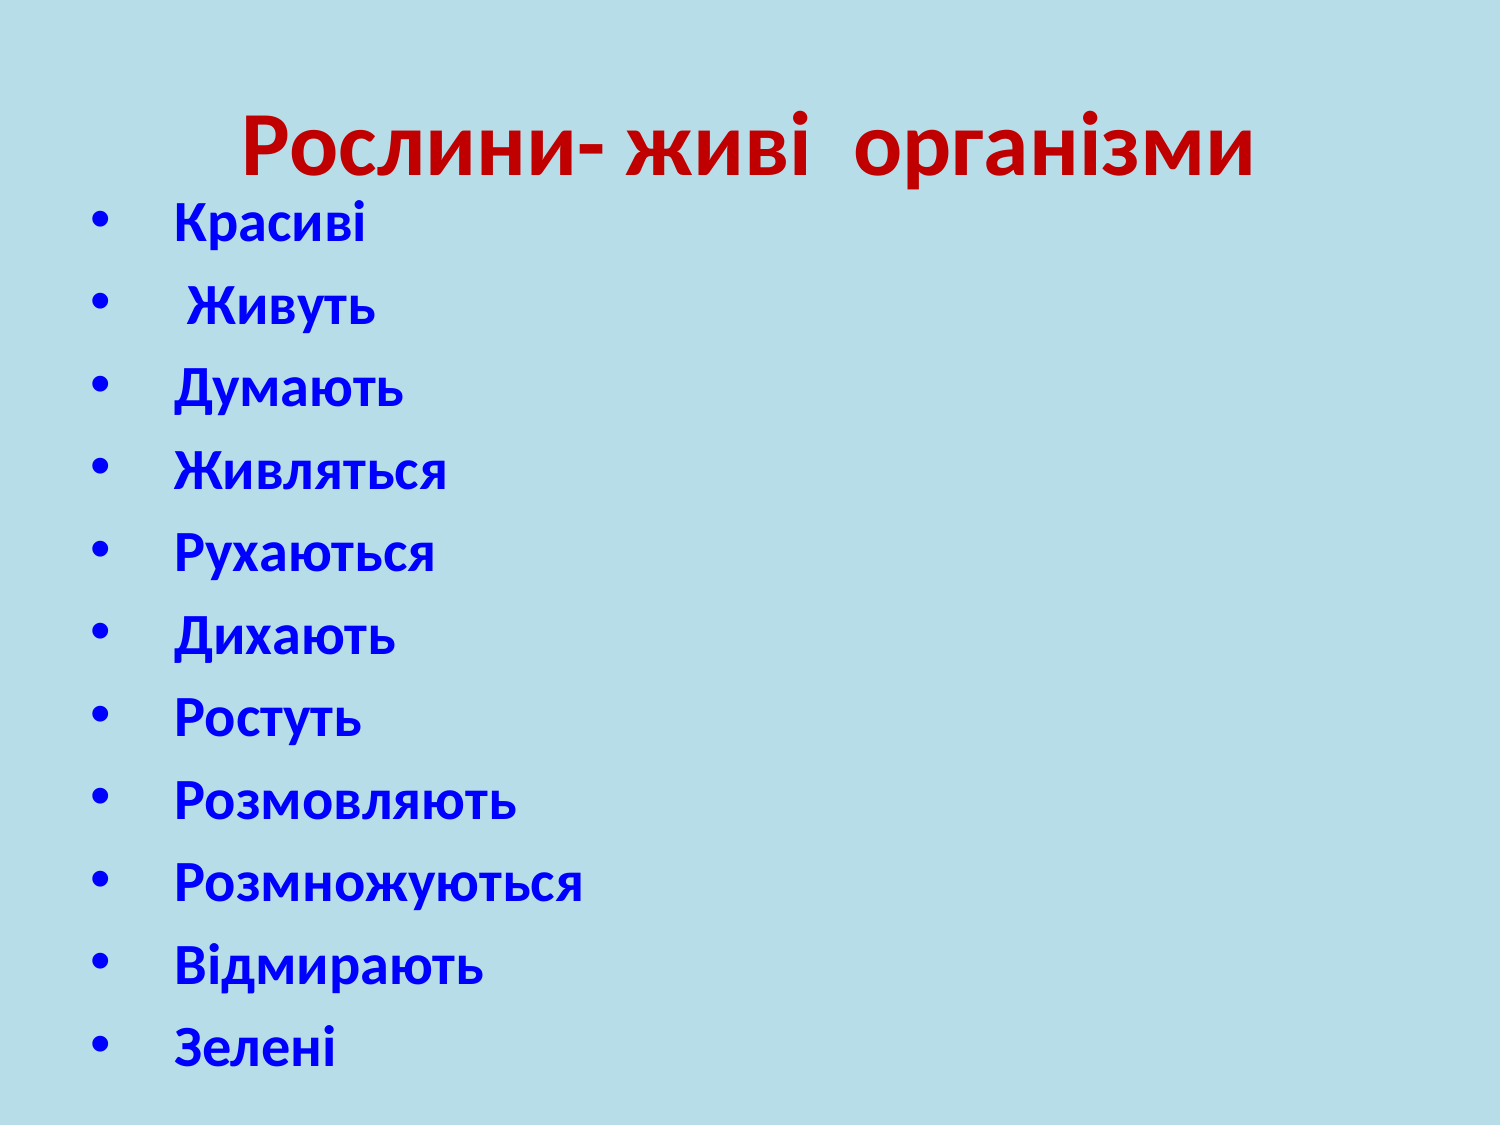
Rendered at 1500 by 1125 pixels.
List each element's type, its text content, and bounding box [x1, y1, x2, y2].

title Рослини- живі організми [75, 45, 1425, 175]
list Красиві Живуть Думають Живляться Рухаються Дихають Ростуть Розмовляють Розмножуються Відмирають Зелені [75, 175, 1425, 1079]
